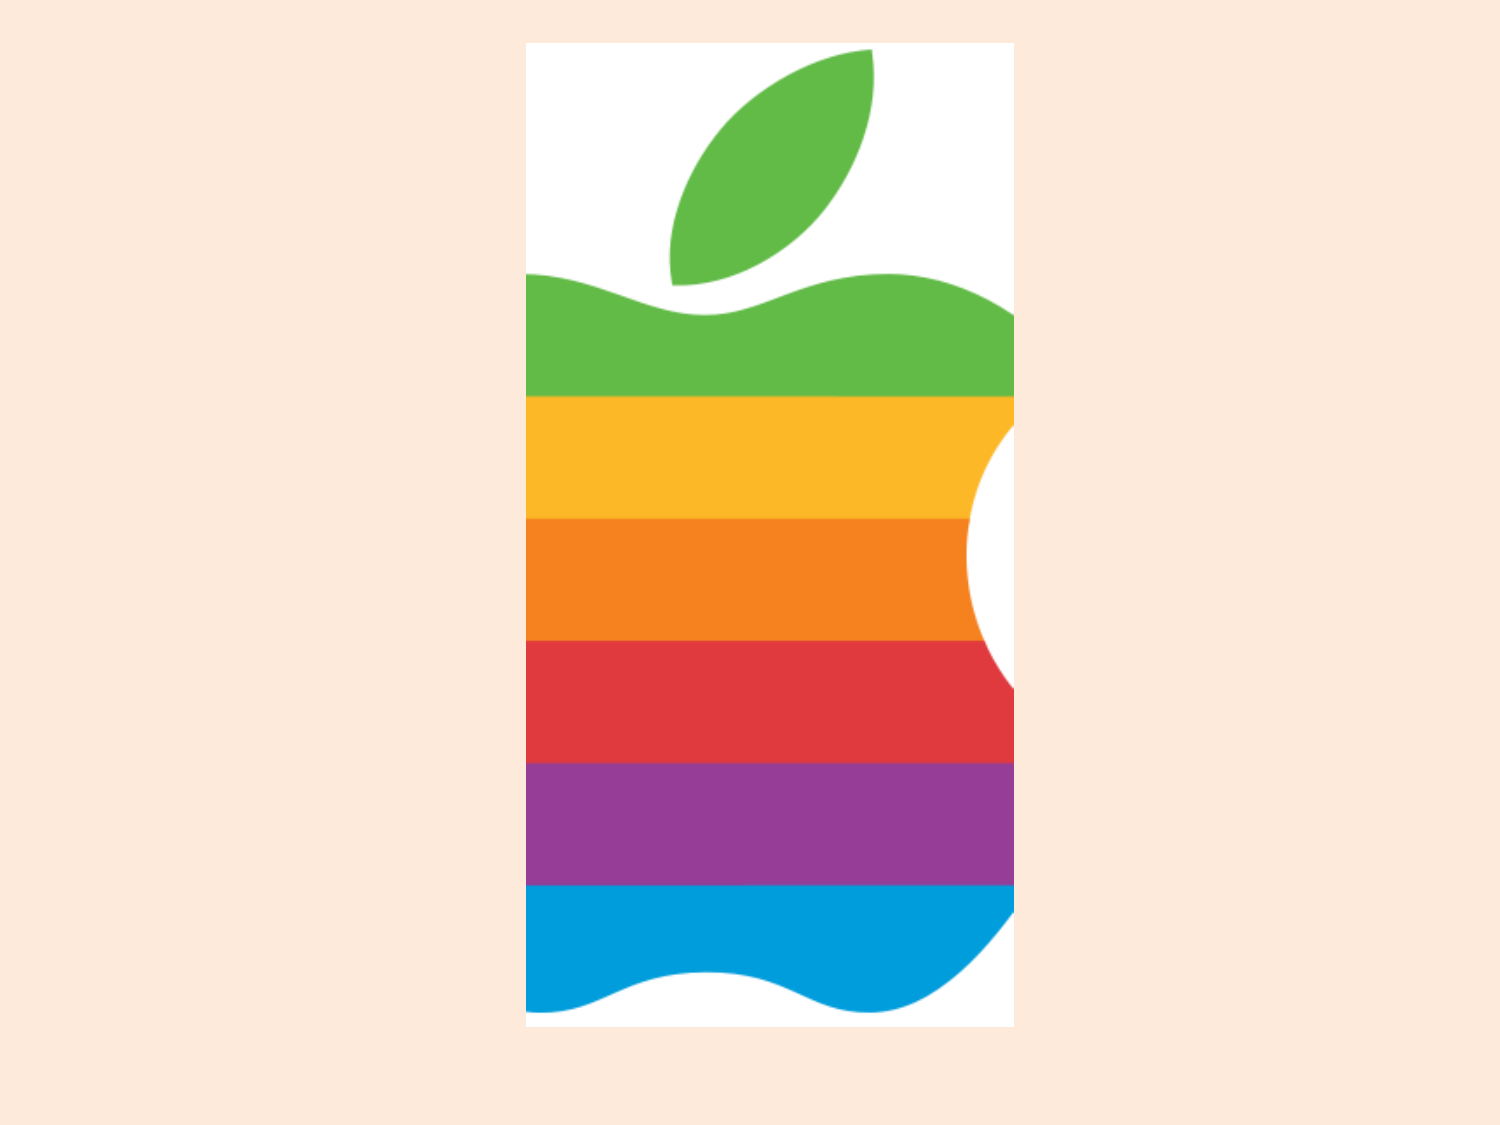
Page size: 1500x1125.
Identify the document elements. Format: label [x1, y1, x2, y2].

picture [526, 42, 1014, 885]
picture [526, 912, 1014, 1027]
